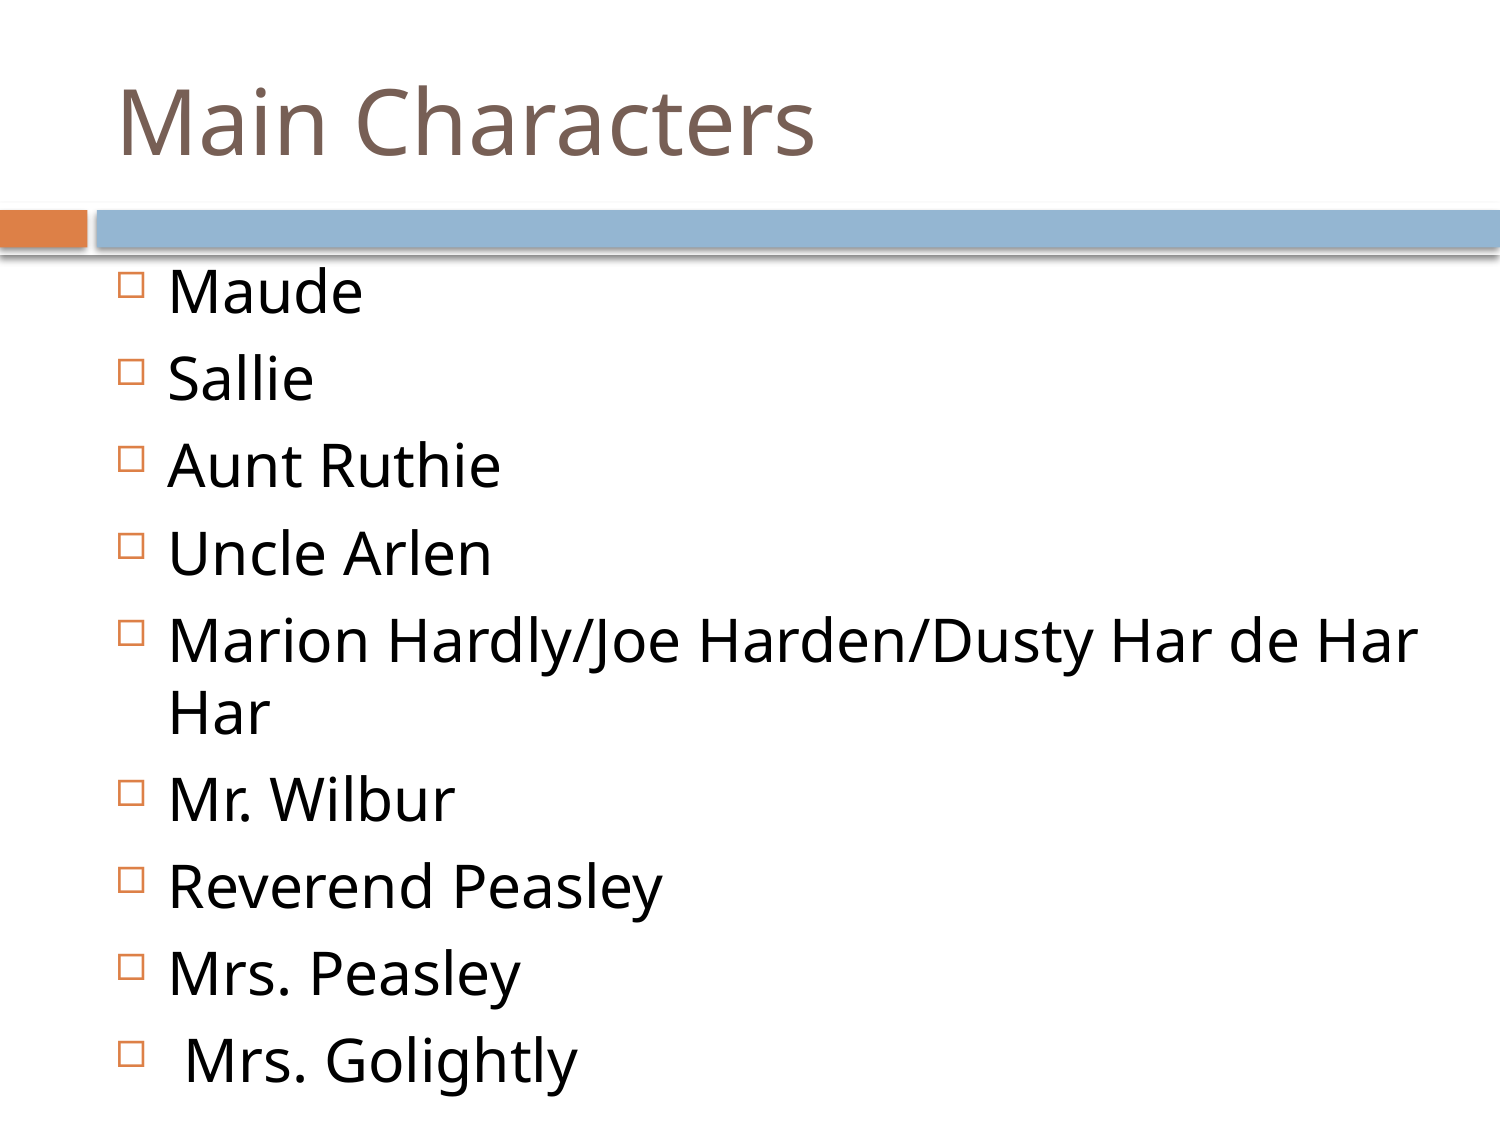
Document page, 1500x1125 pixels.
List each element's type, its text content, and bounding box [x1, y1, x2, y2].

title Main Characters [100, 37, 1438, 200]
list Maude Sallie Aunt Ruthie Uncle Arlen Marion Hardly/Joe Harden/Dusty Har de Har Har Mr. Wilbur Reverend Peasley Mrs. Peasley Mrs. Golightly [100, 246, 1438, 1090]
